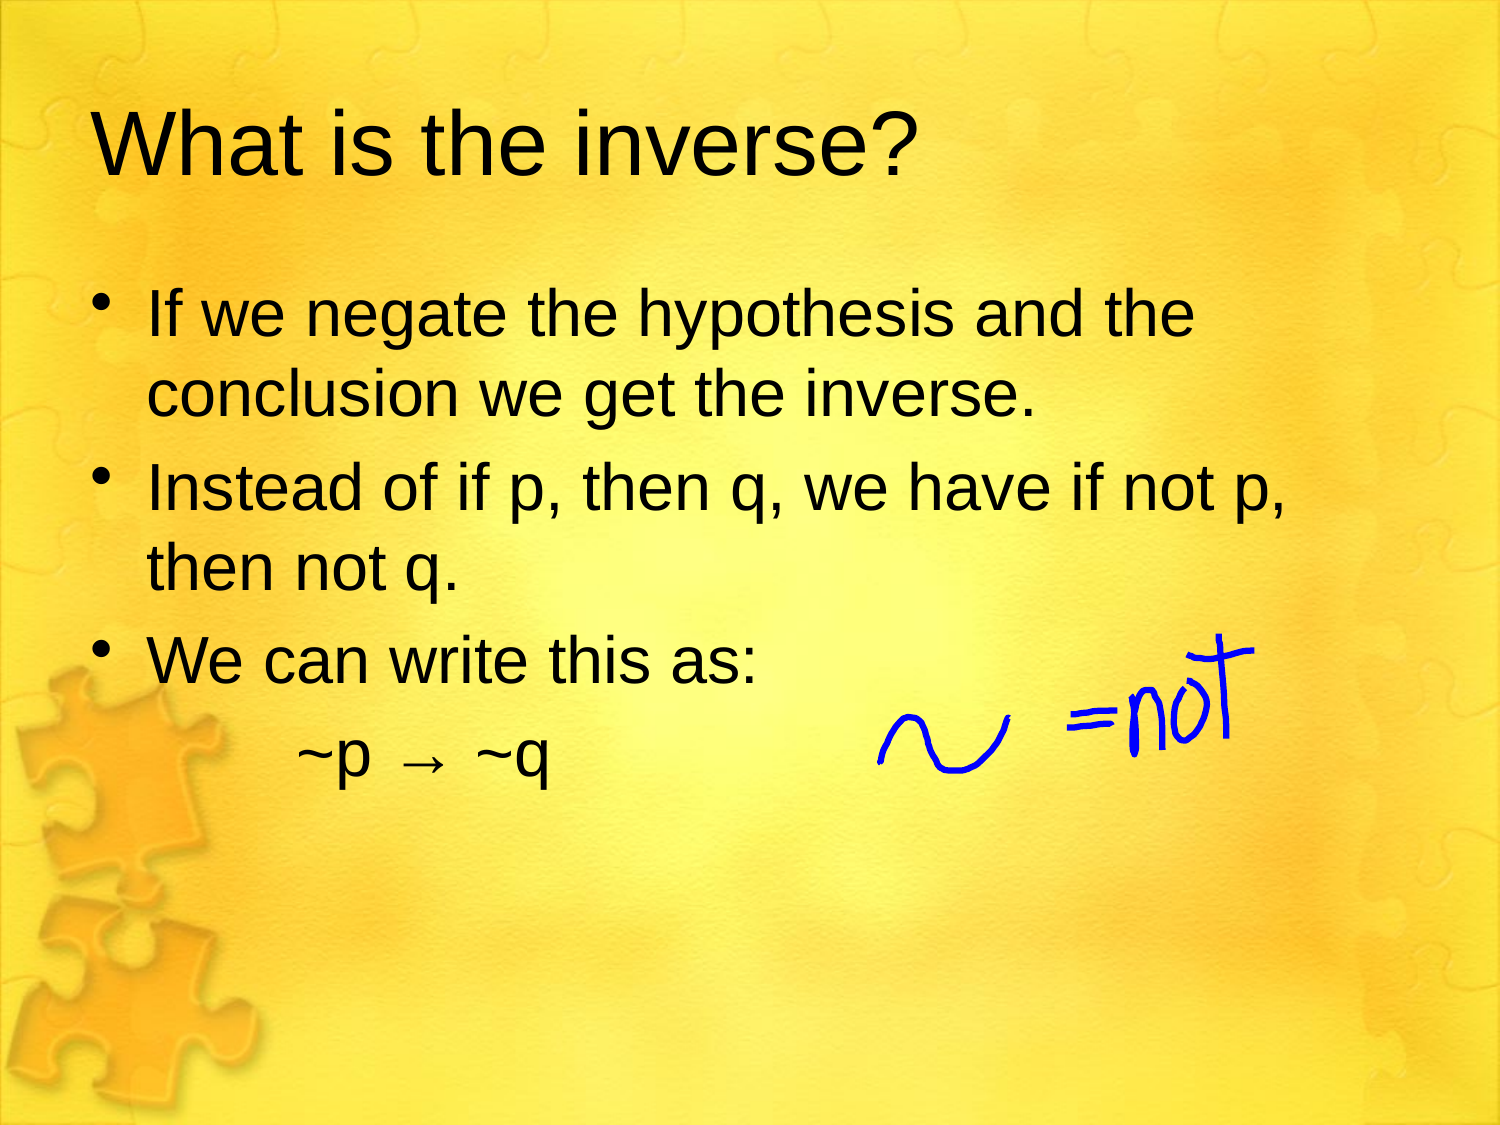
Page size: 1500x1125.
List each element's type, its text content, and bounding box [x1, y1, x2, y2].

text_box [1186, 649, 1255, 660]
text_box [1129, 689, 1164, 756]
text_box [1070, 709, 1118, 716]
list If we negate the hypothesis and the conclusion we get the inverse. Instead of if p, then q, we have if not p, then not q. We can write this as: ~p → ~q [74, 262, 1426, 1006]
text_box [1066, 723, 1113, 729]
text_box [1220, 658, 1227, 739]
text_box [1218, 633, 1222, 652]
picture [0, 0, 1500, 1125]
title What is the inverse? [74, 44, 1426, 233]
text_box [879, 716, 1010, 772]
text_box [1173, 679, 1208, 742]
